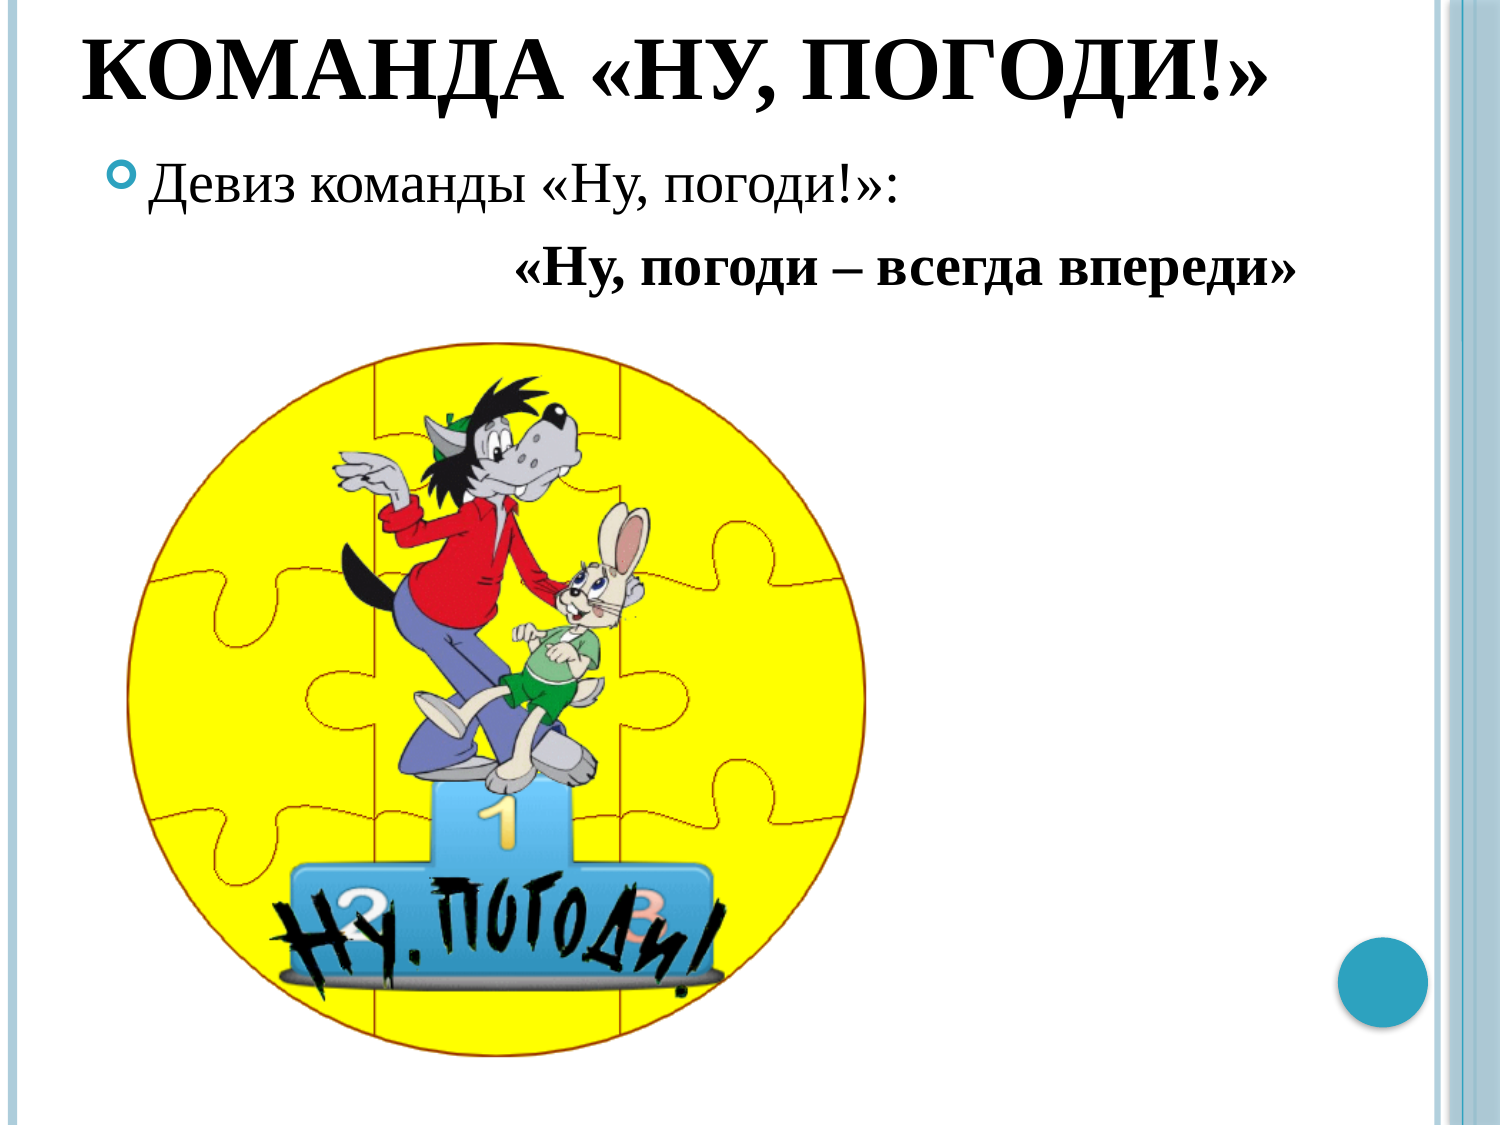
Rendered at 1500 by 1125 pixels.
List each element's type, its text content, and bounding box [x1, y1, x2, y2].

list Девиз команды «Ну, погоди!»: «Ну, погоди – всегда впереди» [88, 137, 1314, 937]
text_box Команда «Ну, погоди!» [64, 0, 1290, 126]
picture [64, 314, 922, 1073]
